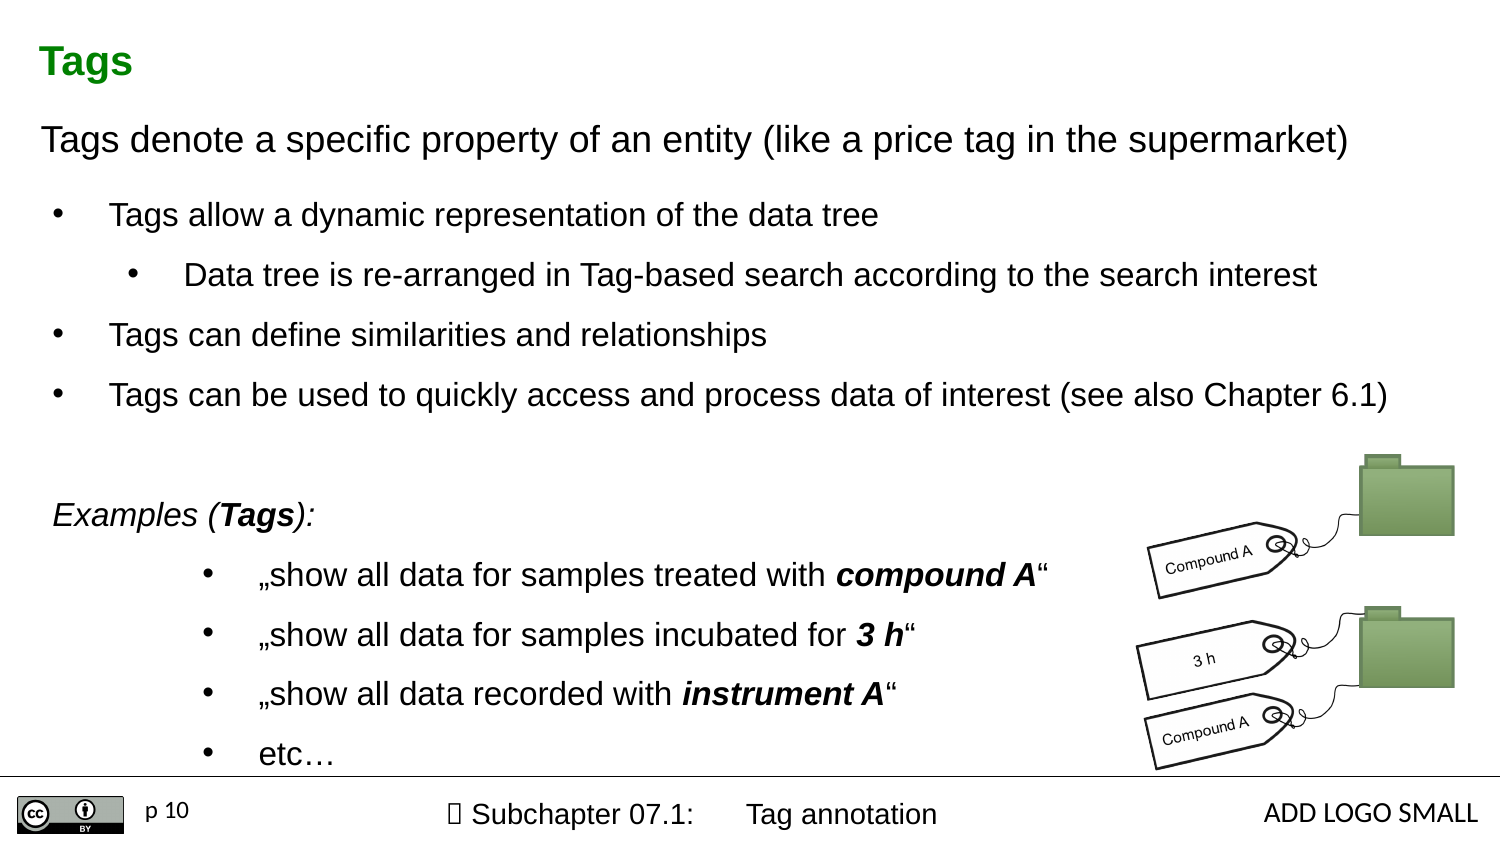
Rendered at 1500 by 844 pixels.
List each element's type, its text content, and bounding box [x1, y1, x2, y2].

text_box Tags allow a dynamic representation of the data tree Data tree is re-arranged in Tag-based search according to the search interest Tags can define similarities and relationships Tags can be used to quickly access and process data of interest (see also Chapter 6.1) Examples (Tags): „show all data for samples treated with compound A“ „show all data for samples incubated for 3 h“ „show all data recorded with instrument A“ etc… [37, 166, 1455, 780]
picture [1147, 454, 1455, 599]
text_box Tags denote a specific property of an entity (like a price tag in the supermarket) [25, 84, 1447, 168]
text_box  Subchapter 07.1: Tag annotation [431, 770, 954, 838]
picture [17, 796, 124, 834]
text_box Tags [24, 26, 1459, 75]
picture [1136, 595, 1455, 770]
